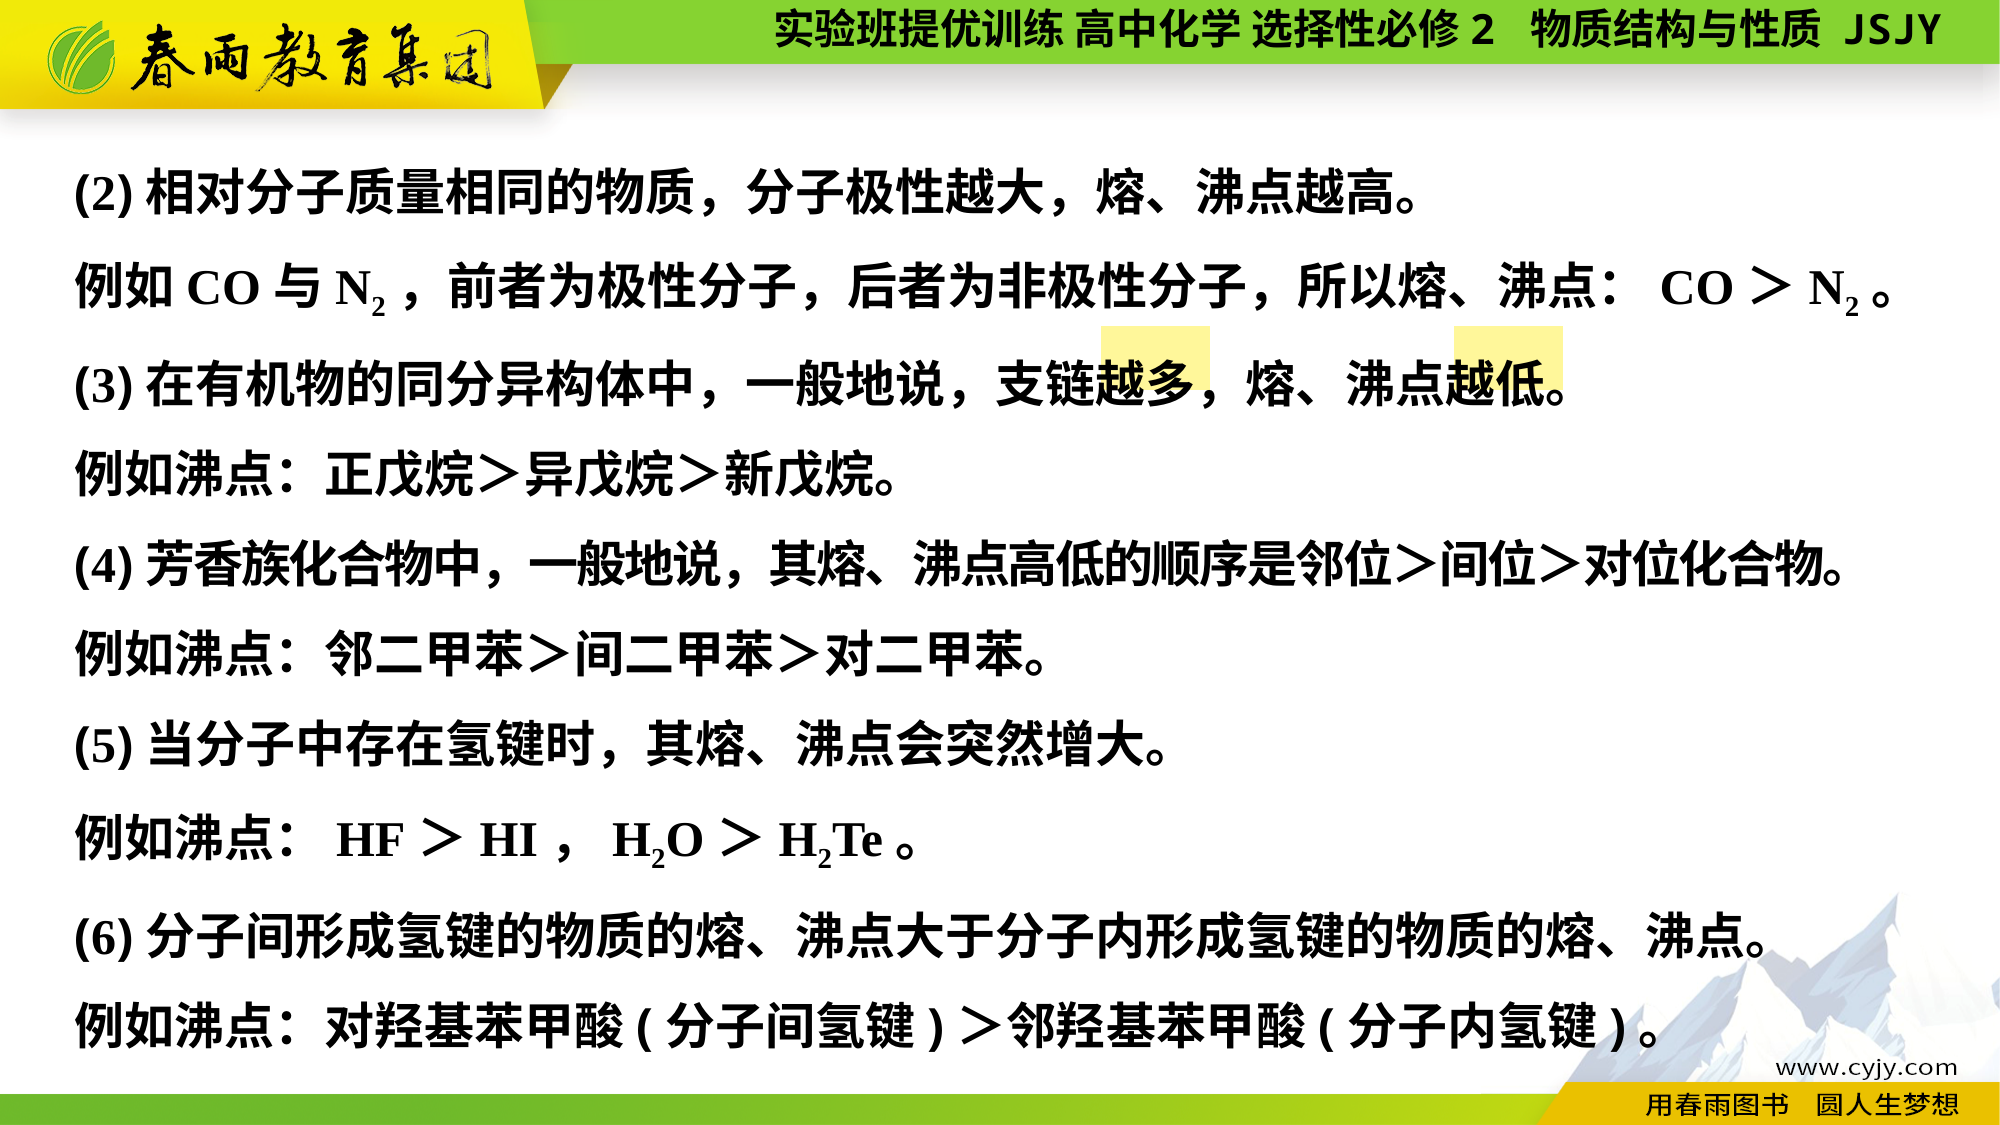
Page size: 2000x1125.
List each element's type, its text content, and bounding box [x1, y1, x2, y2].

list (2)相对分子质量相同的物质，分子极性越大，熔、沸点越高。 例如CO与N2，前者为极性分子，后者为非极性分子，所以熔、沸点：CO＞N2。 (3)在有机物的同分异构体中，一般地说，支链越多，熔、沸点越低。 例如沸点：正戊烷＞异戊烷＞新戊烷。 (4)芳香族化合物中，一般地说，其熔、沸点高低的顺序是邻位＞间位＞对位化合物。 例如沸点：邻二甲苯＞间二甲苯＞对二甲苯。 (5)当分子中存在氢键时，其熔、沸点会突然增大。 例如沸点：HF＞HI，H2O＞H2Te。 (6)分子间形成氢键的物质的熔、沸点大于分子内形成氢键的物质的熔、沸点。 例如沸点：对羟基苯甲酸(分子间氢键)＞邻羟基苯甲酸(分子内氢键)。 [59, 122, 1944, 1035]
picture [0, 0, 2000, 1125]
